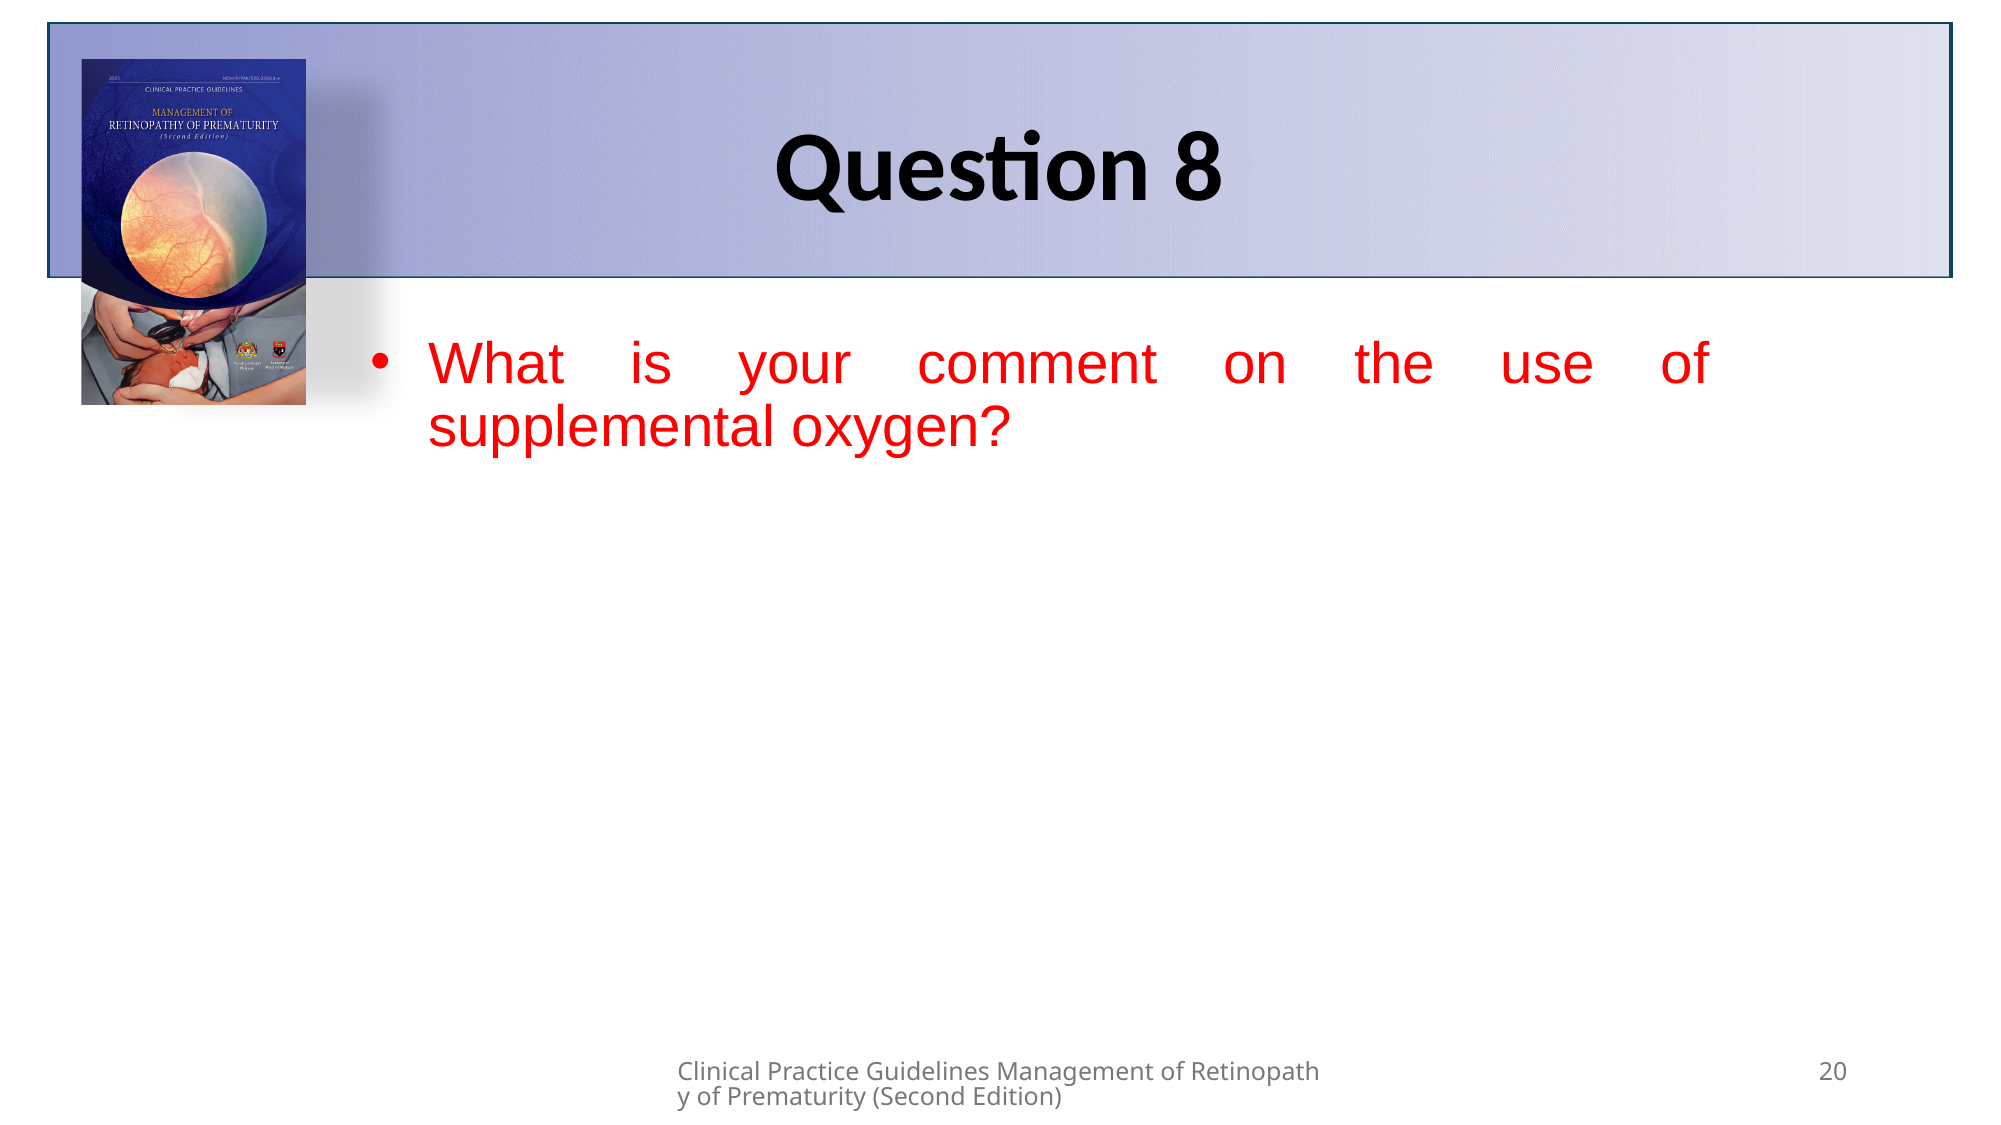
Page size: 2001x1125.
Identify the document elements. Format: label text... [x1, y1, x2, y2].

picture [47, 21, 1953, 405]
slide_number 20 [1412, 1042, 1863, 1103]
footer Clinical Practice Guidelines Management of Retinopathy of Prematurity (Second Edition) [662, 1042, 1338, 1103]
list What is your comment on the use of supplemental oxygen? [355, 325, 1726, 995]
